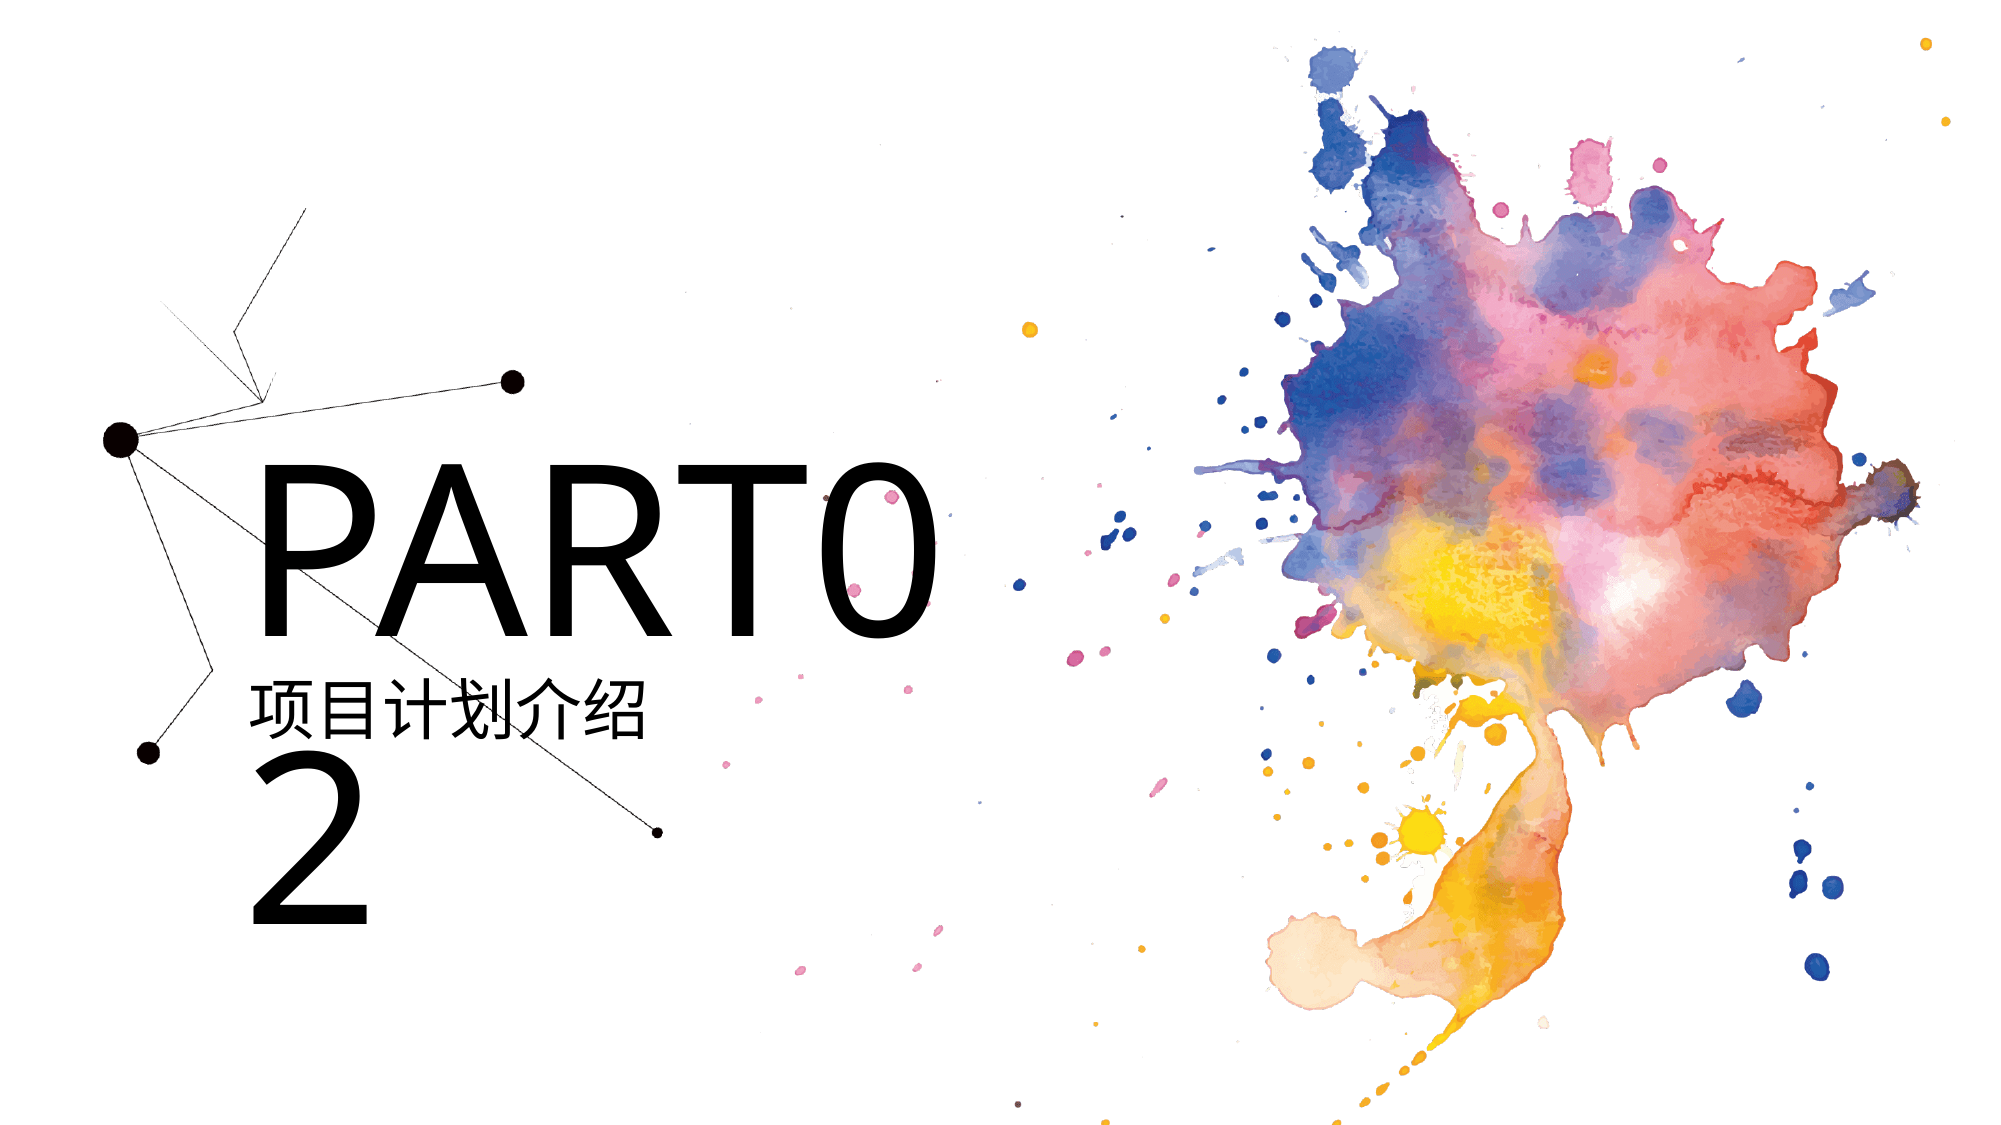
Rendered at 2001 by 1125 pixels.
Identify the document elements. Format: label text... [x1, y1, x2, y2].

picture [16, 31, 1955, 1125]
text_box PART02 [227, 832, 685, 980]
